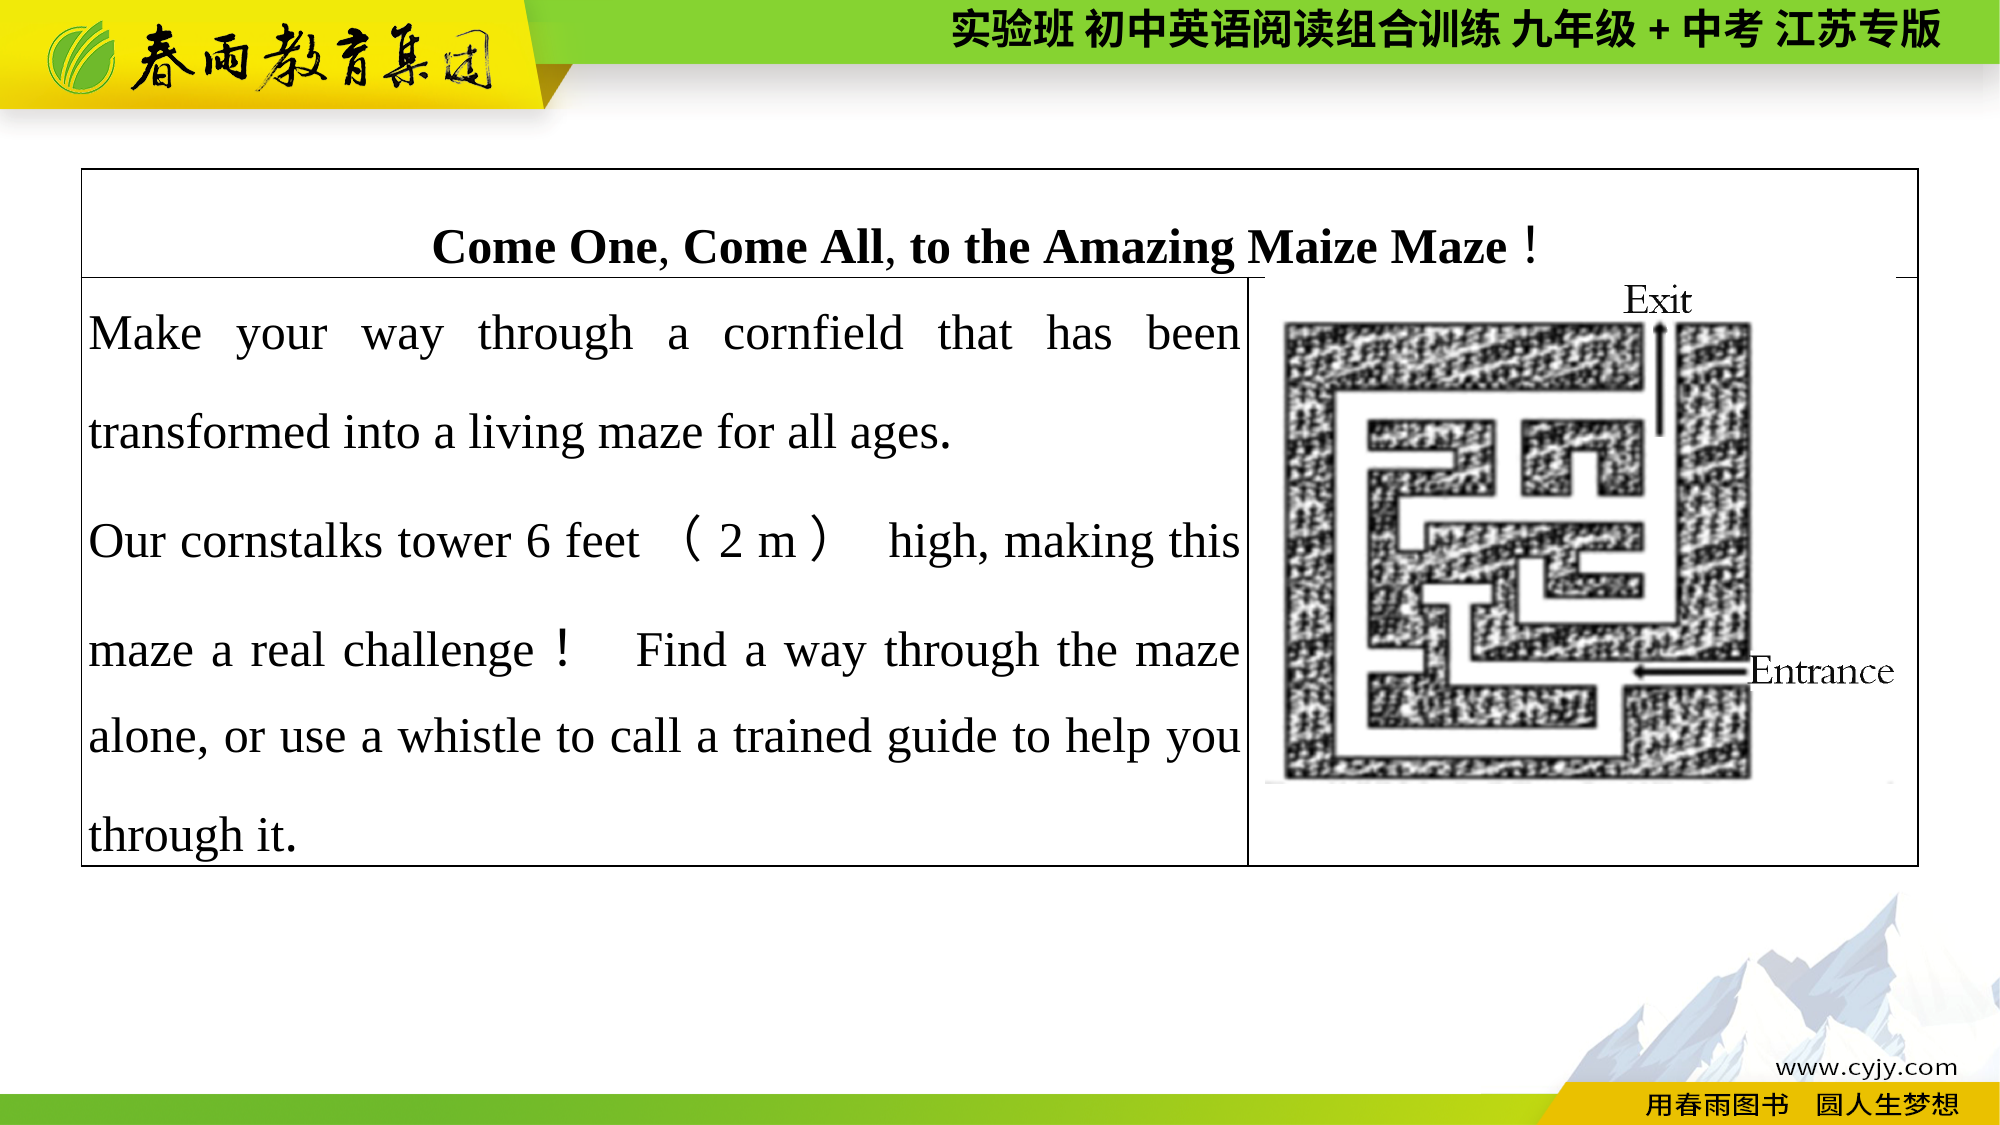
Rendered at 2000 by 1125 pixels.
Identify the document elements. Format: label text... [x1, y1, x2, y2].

table_cell [1249, 278, 1917, 865]
table_cell Make your way through a cornfield that has been transformed into a living maze for all ages. Our cornstalks tower 6 feet（2 m） high, making this maze a real challenge！ Find a way through the maze alone, or use a whistle to call a trained guide to help you through it. [82, 278, 1247, 865]
picture [0, 0, 2000, 1125]
table_header Come One, Come All, to the Amazing Maize Maze！ [82, 170, 1917, 277]
